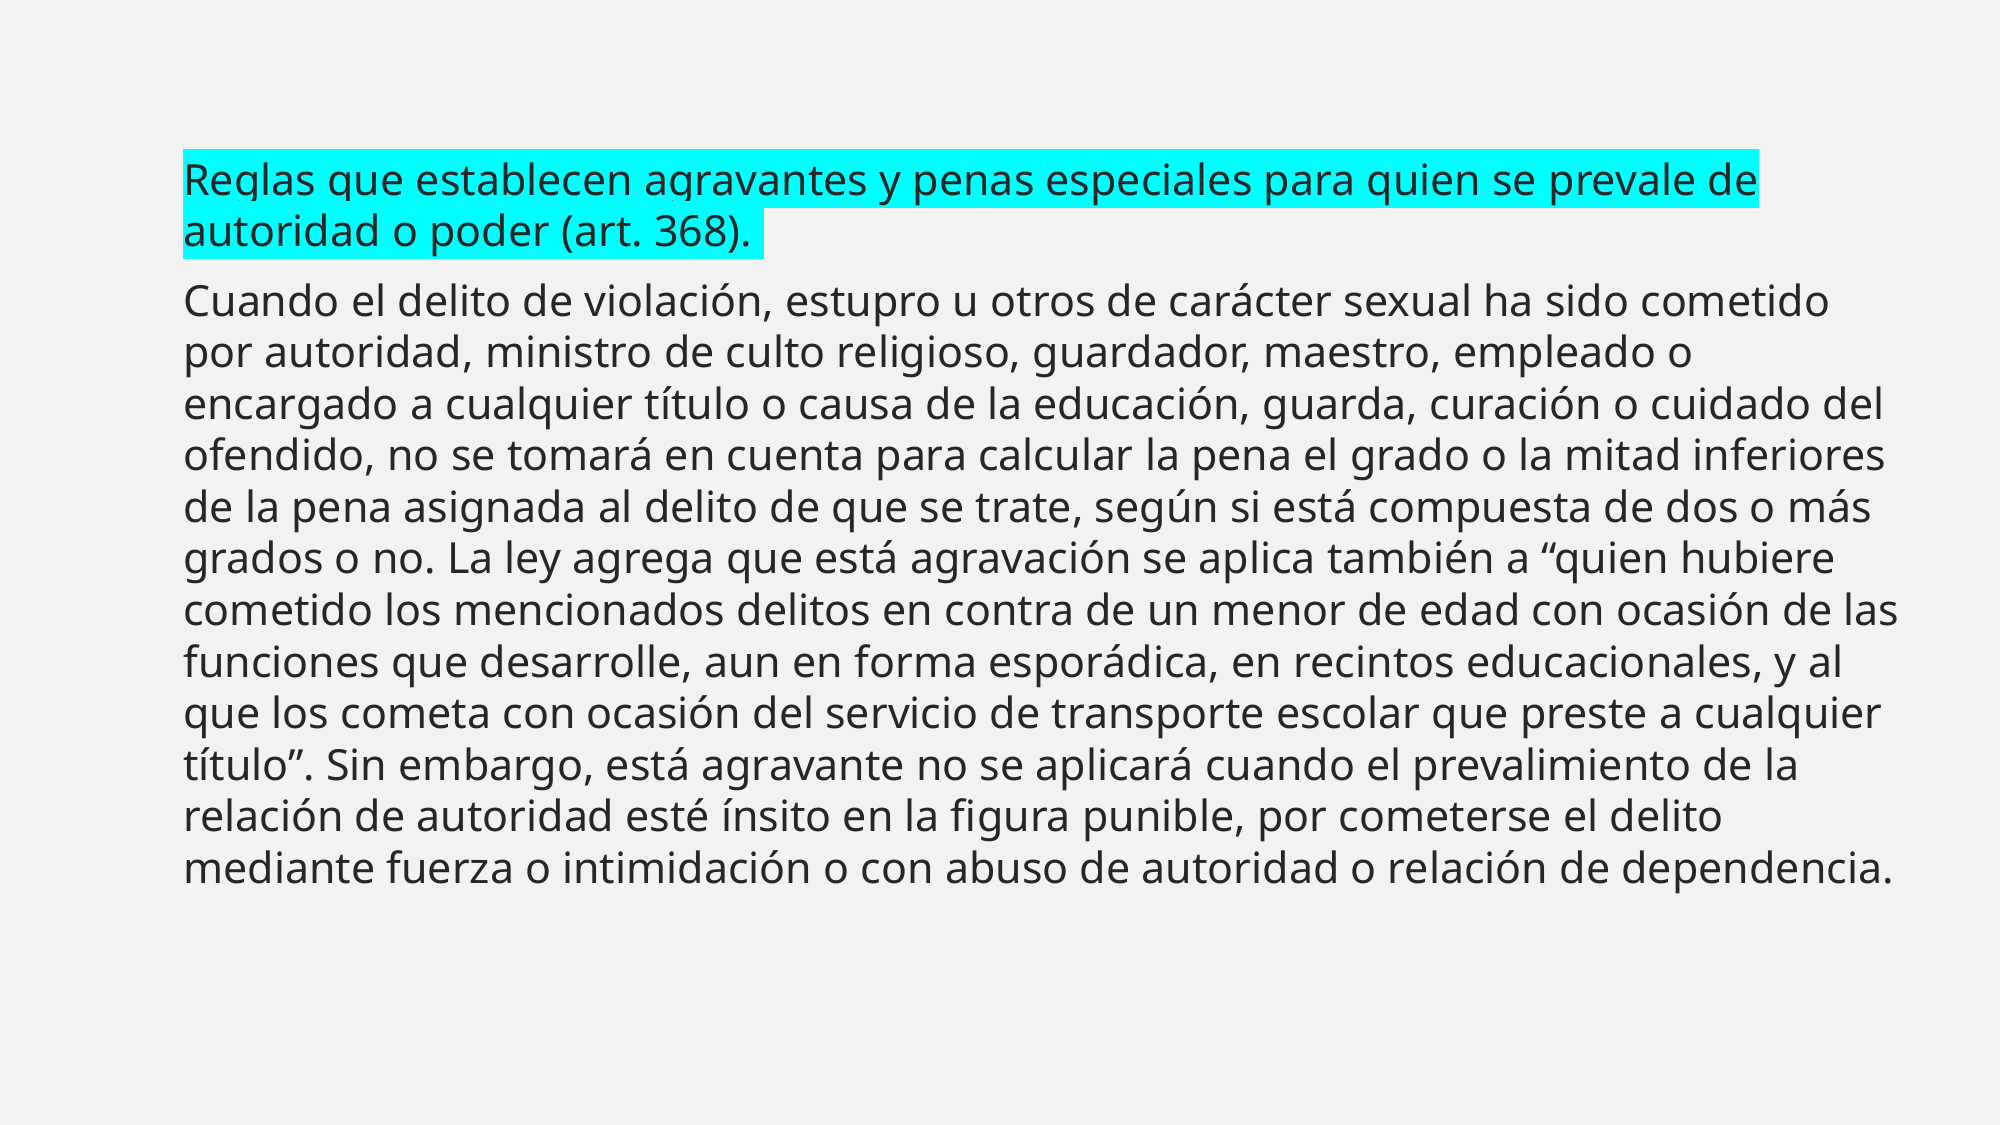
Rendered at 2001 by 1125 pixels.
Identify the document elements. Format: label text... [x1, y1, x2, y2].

list Reglas que establecen agravantes y penas especiales para quien se prevale de autoridad o poder (art. 368). Cuando el delito de violación, estupro u otros de carácter sexual ha sido cometido por autoridad, ministro de culto religioso, guardador, maestro, empleado o encargado a cualquier título o causa de la educación, guarda, curación o cuidado del ofendido, no se tomará en cuenta para calcular la pena el grado o la mitad inferiores de la pena asignada al delito de que se trate, según si está compuesta de dos o más grados o no. La ley agrega que está agravación se aplica también a “quien hubiere cometido los mencionados delitos en contra de un menor de edad con ocasión de las funciones que desarrolle, aun en forma esporádica, en recintos educacionales, y al que los cometa con ocasión del servicio de transporte escolar que preste a cualquier título”. Sin embargo, está agravante no se aplicará cuando el prevalimiento de la relación de autoridad esté ínsito en la figura punible, por cometerse el delito mediante fuerza o intimidación o con abuso de autoridad o relación de dependencia. [168, 144, 1924, 942]
